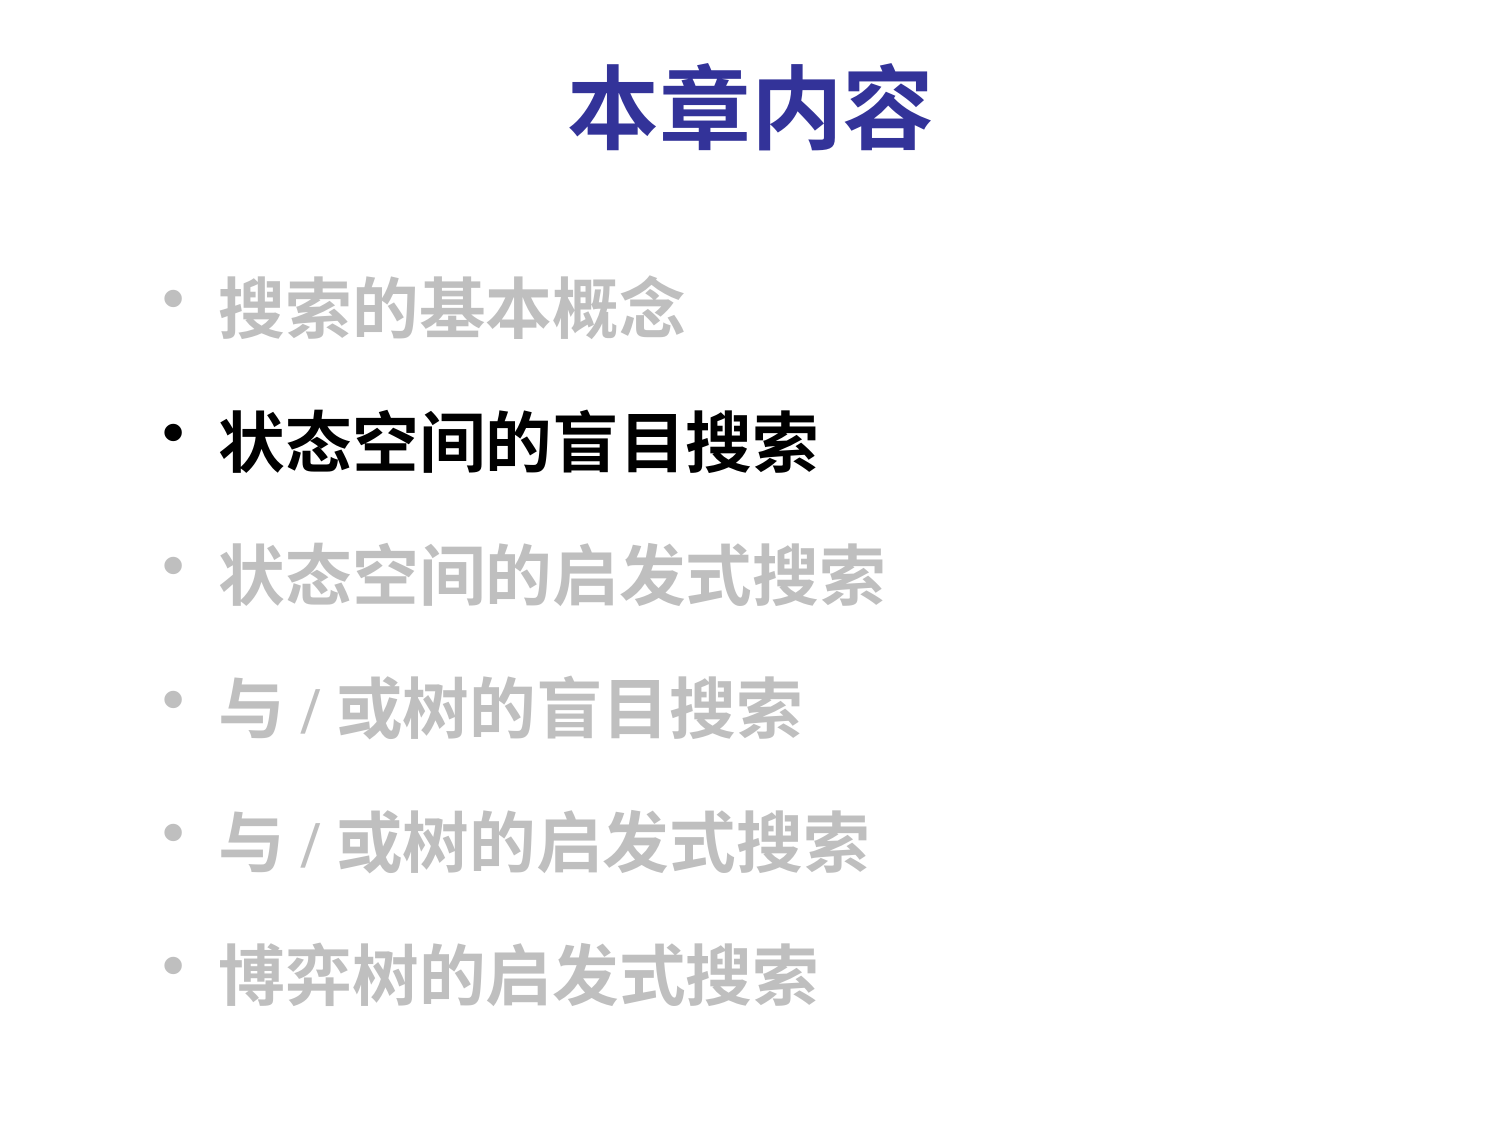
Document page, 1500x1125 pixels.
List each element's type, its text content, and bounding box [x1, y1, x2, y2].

title 本章内容 [77, 31, 1425, 181]
list 搜索的基本概念 状态空间的盲目搜索 状态空间的启发式搜索 与/或树的盲目搜索 与/或树的启发式搜索 博弈树的启发式搜索 [147, 243, 1425, 1094]
